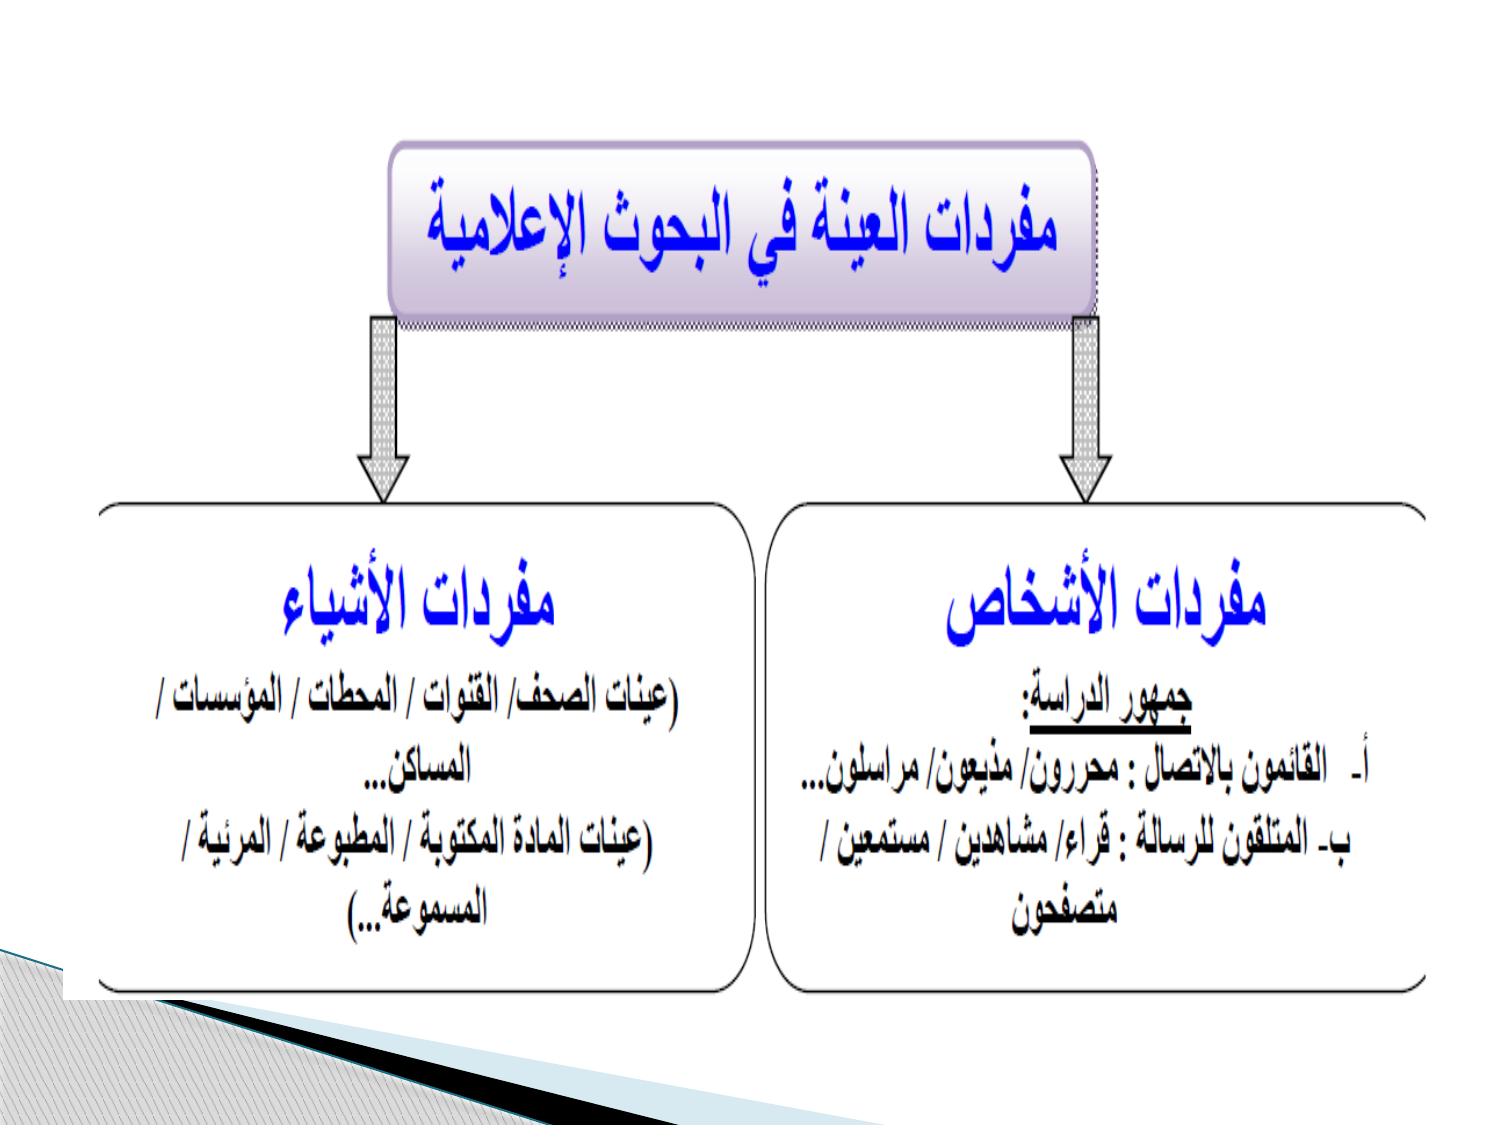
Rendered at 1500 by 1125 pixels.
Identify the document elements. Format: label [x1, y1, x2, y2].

list [52, 77, 1448, 1000]
